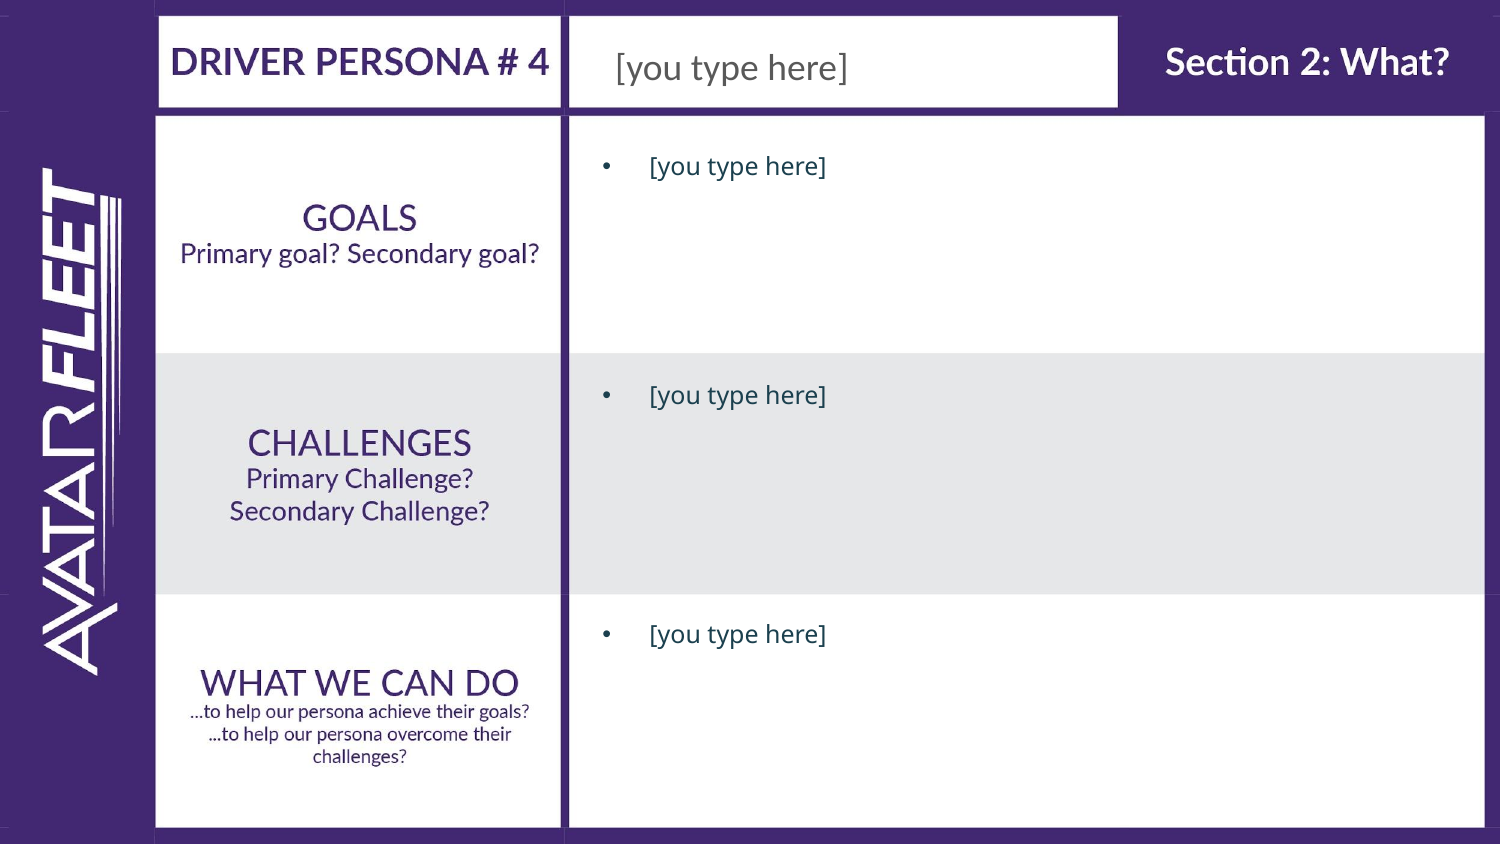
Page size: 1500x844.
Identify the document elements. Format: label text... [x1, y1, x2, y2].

text_box [you type here] [587, 134, 1425, 188]
text_box [you type here] [587, 602, 1425, 656]
text_box [you type here] [587, 363, 1425, 417]
picture [0, 0, 1500, 844]
text_box [you type here] [599, 35, 1063, 97]
